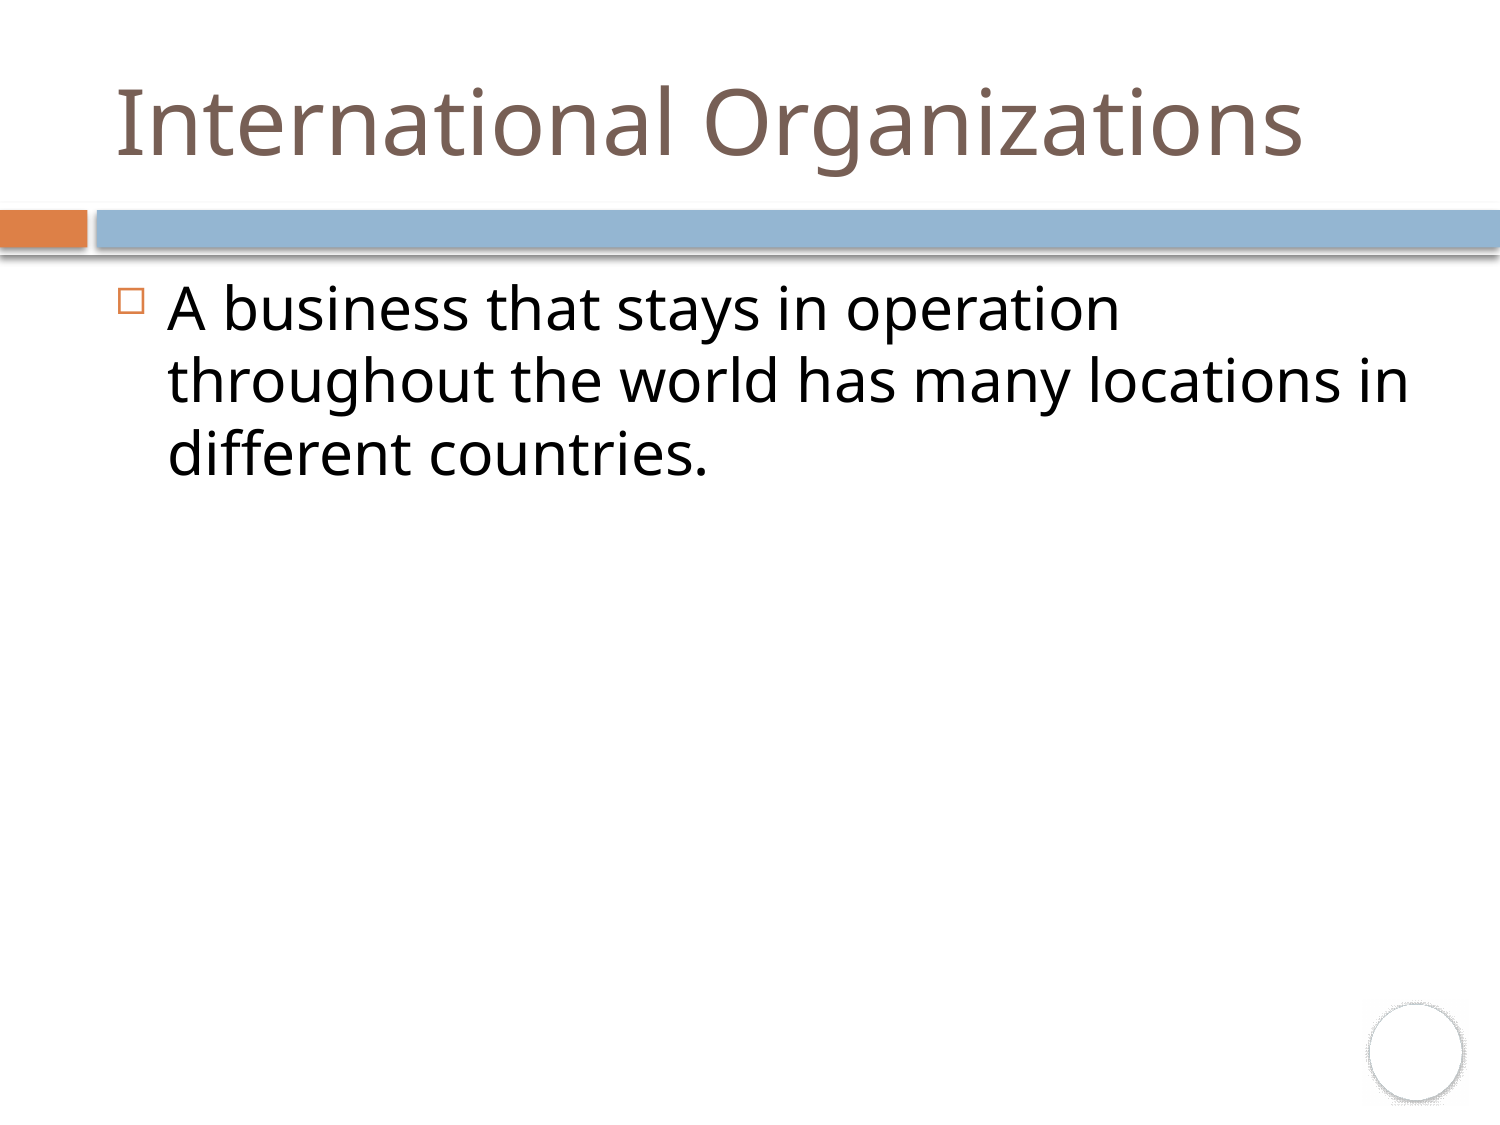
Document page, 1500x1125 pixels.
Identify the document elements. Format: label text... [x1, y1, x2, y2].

list A business that stays in operation throughout the world has many locations in different countries. [100, 262, 1438, 1000]
picture [1362, 999, 1470, 1106]
title International Organizations [100, 37, 1438, 200]
